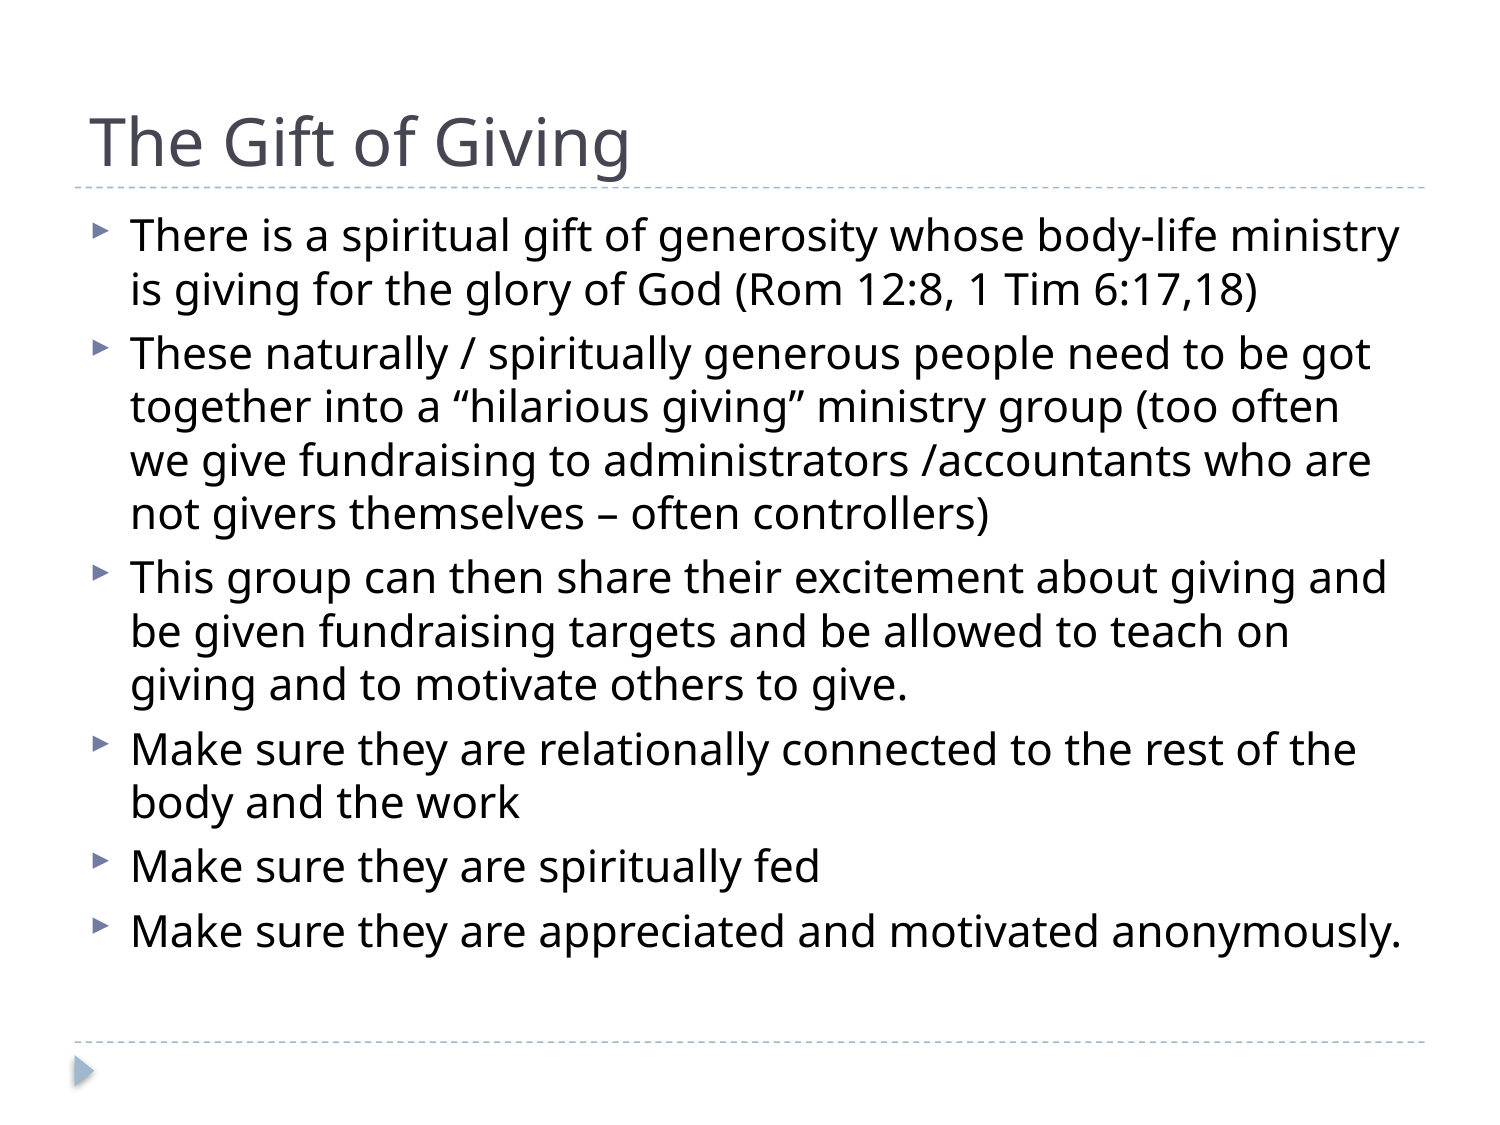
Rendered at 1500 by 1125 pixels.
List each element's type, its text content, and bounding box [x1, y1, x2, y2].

list There is a spiritual gift of generosity whose body-life ministry is giving for the glory of God (Rom 12:8, 1 Tim 6:17,18) These naturally / spiritually generous people need to be got together into a “hilarious giving” ministry group (too often we give fundraising to administrators /accountants who are not givers themselves – often controllers) This group can then share their excitement about giving and be given fundraising targets and be allowed to teach on giving and to motivate others to give. Make sure they are relationally connected to the rest of the body and the work Make sure they are spiritually fed Make sure they are appreciated and motivated anonymously. [75, 200, 1425, 1010]
title The Gift of Giving [75, 24, 1425, 188]
